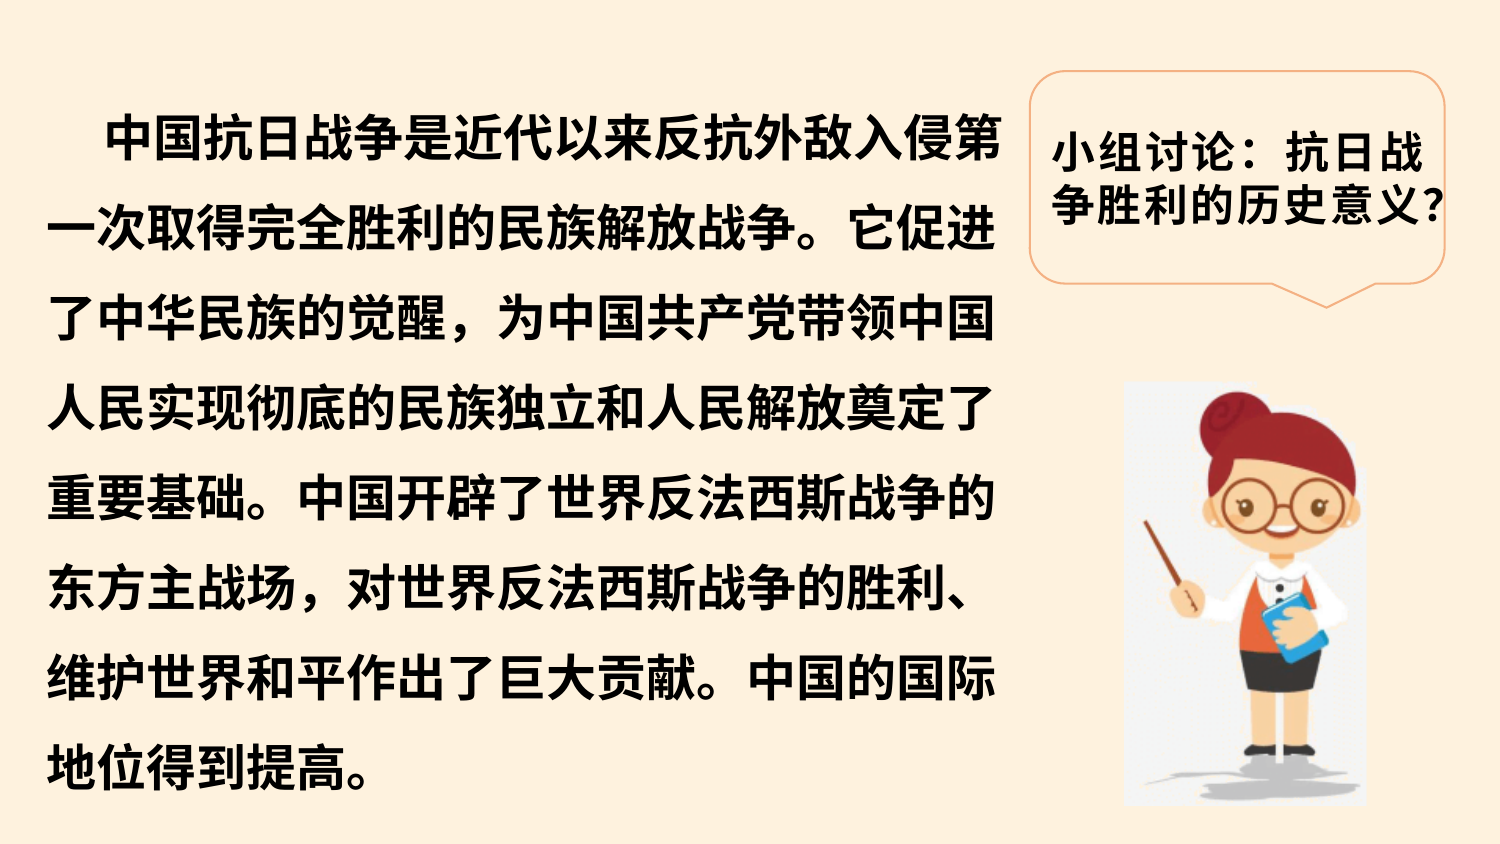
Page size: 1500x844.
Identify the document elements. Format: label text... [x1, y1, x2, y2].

text_box 小组讨论：抗日战争胜利的历史意义？ [1048, 70, 1446, 309]
text_box 中国抗日战争是近代以来反抗外敌入侵第一次取得完全胜利的民族解放战争。它促进了中华民族的觉醒，为中国共产党带领中国人民实现彻底的民族独立和人民解放奠定了重要基础。中国开辟了世界反法西斯战争的东方主战场，对世界反法西斯战争的胜利、维护世界和平作出了巨大贡献。中国的国际地位得到提高。 [35, 71, 1048, 803]
picture [0, 0, 1500, 844]
